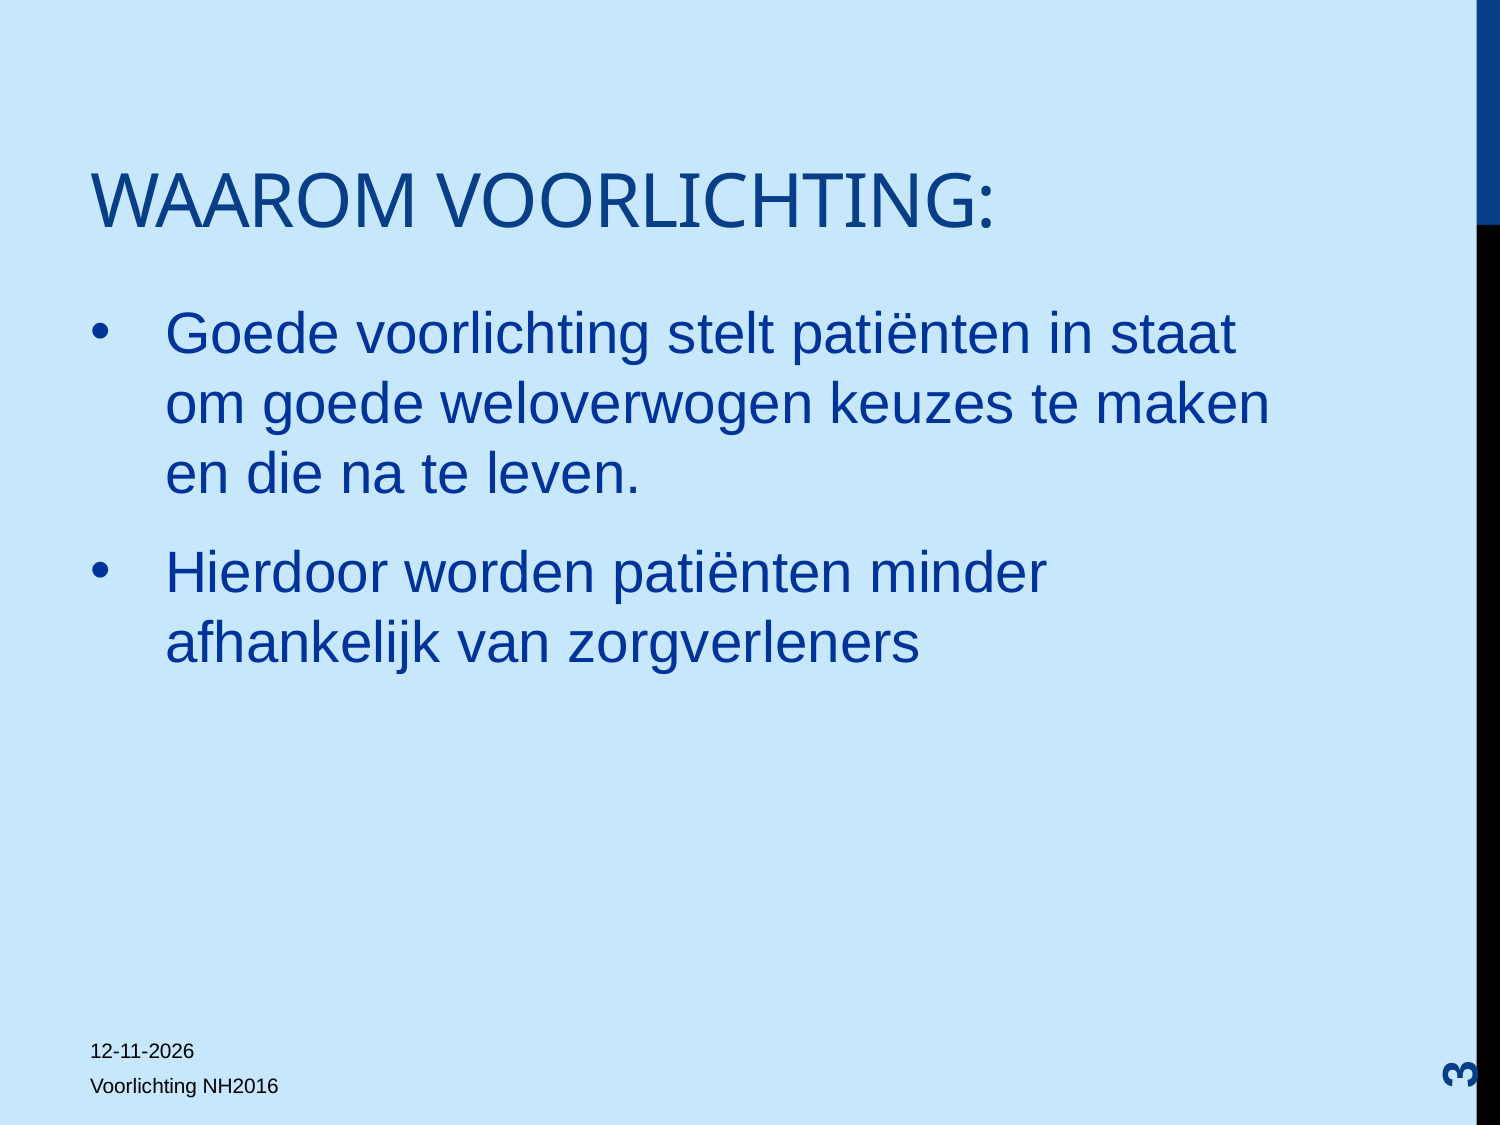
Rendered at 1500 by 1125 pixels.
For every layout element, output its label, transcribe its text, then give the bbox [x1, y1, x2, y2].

footer Voorlichting NH2016 [75, 1065, 638, 1112]
title Waarom voorlichting: [75, 25, 1025, 250]
slide_number 3 [1427, 887, 1488, 1104]
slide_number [75, 1012, 638, 1063]
list Goede voorlichting stelt patiënten in staat om goede weloverwogen keuzes te maken en die na te leven. Hierdoor worden patiënten minder afhankelijk van zorgverleners [75, 287, 1325, 1005]
